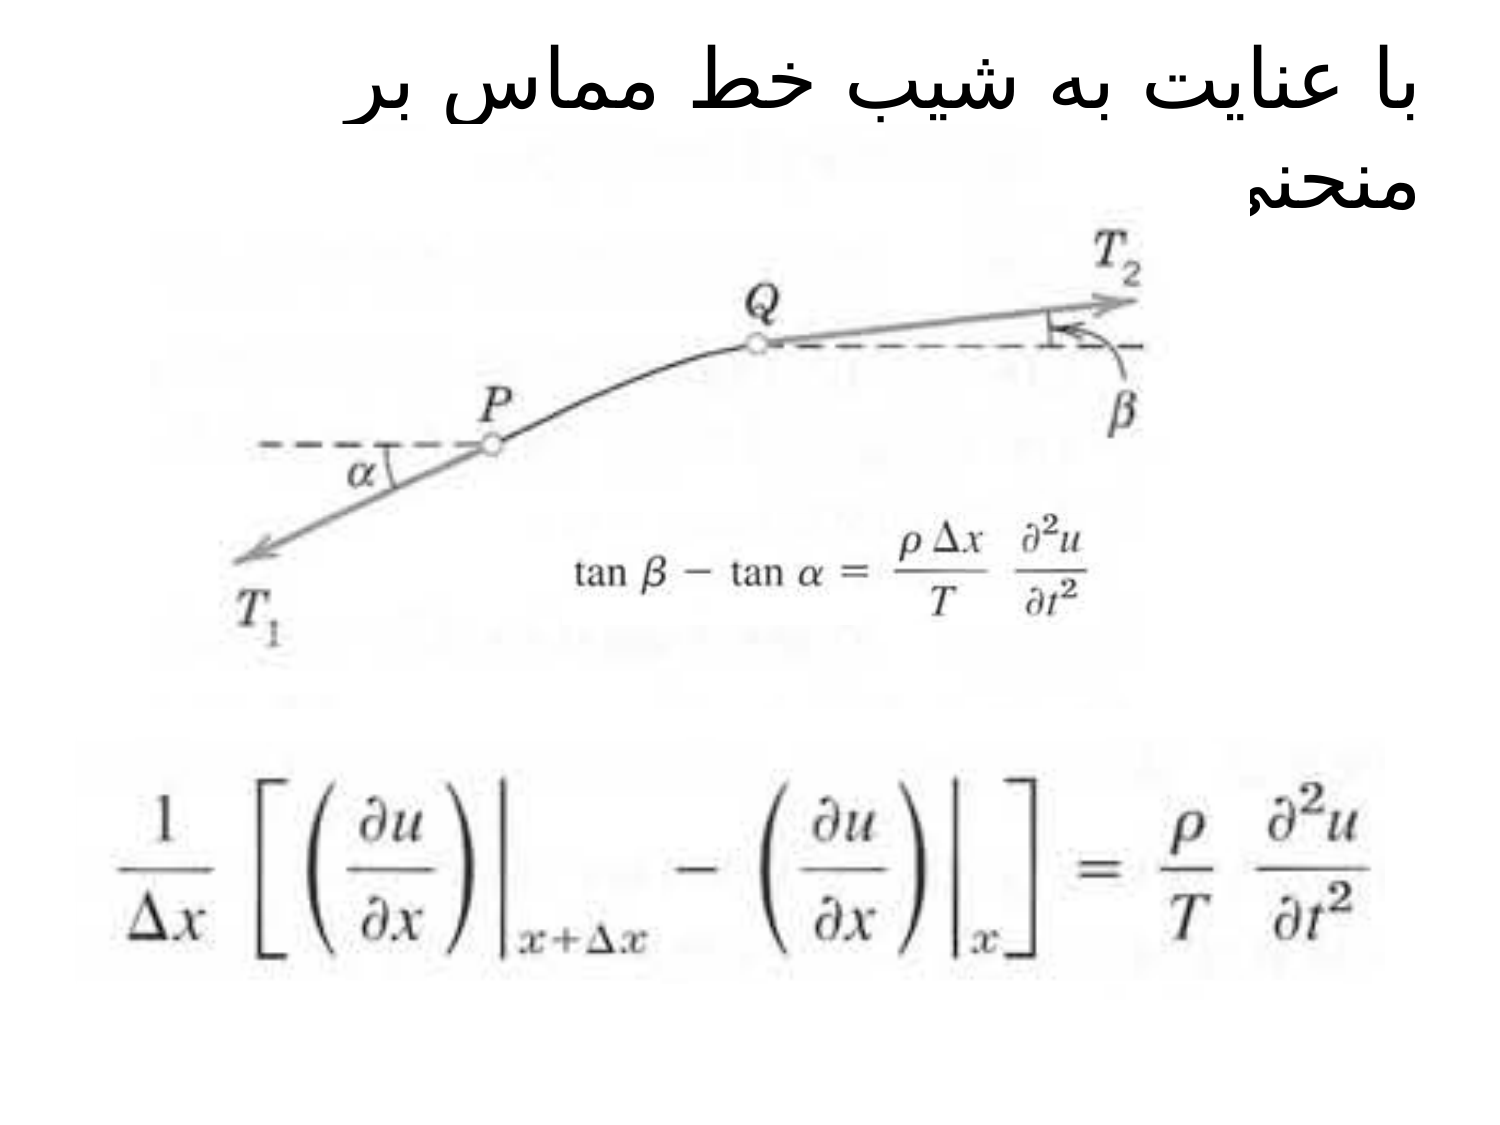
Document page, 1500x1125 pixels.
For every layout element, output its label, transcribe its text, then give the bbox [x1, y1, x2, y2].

picture [74, 737, 1385, 1001]
picture [149, 124, 1251, 709]
title با عنایت به شیب خط مماس بر منحنی در نقطه p و q داریم : [87, 62, 1438, 188]
